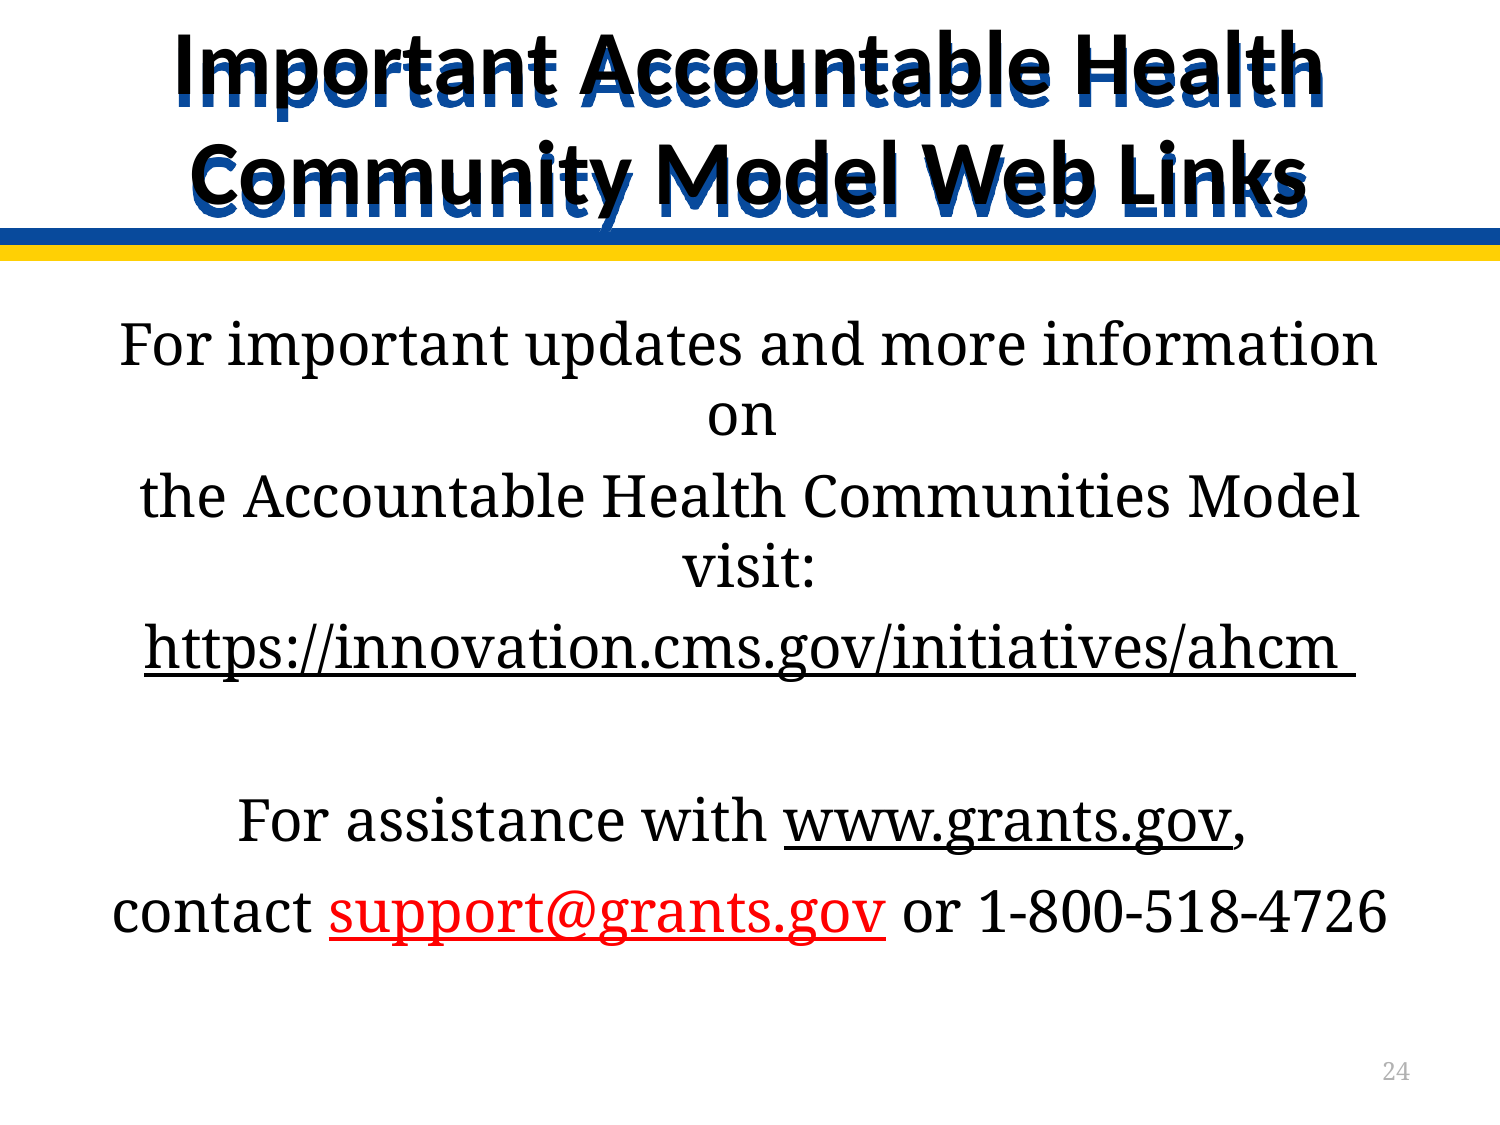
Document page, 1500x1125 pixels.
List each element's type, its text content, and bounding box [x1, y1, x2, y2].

slide_number 24 [1074, 1042, 1425, 1103]
title Important Accountable Health Community Model Web Links [0, 0, 1500, 225]
list For important updates and more information on the Accountable Health Communities Model visit: https://innovation.cms.gov/initiatives/ahcm For assistance with www.grants.gov, contact support@grants.gov or 1-800-518-4726 [75, 299, 1425, 1005]
